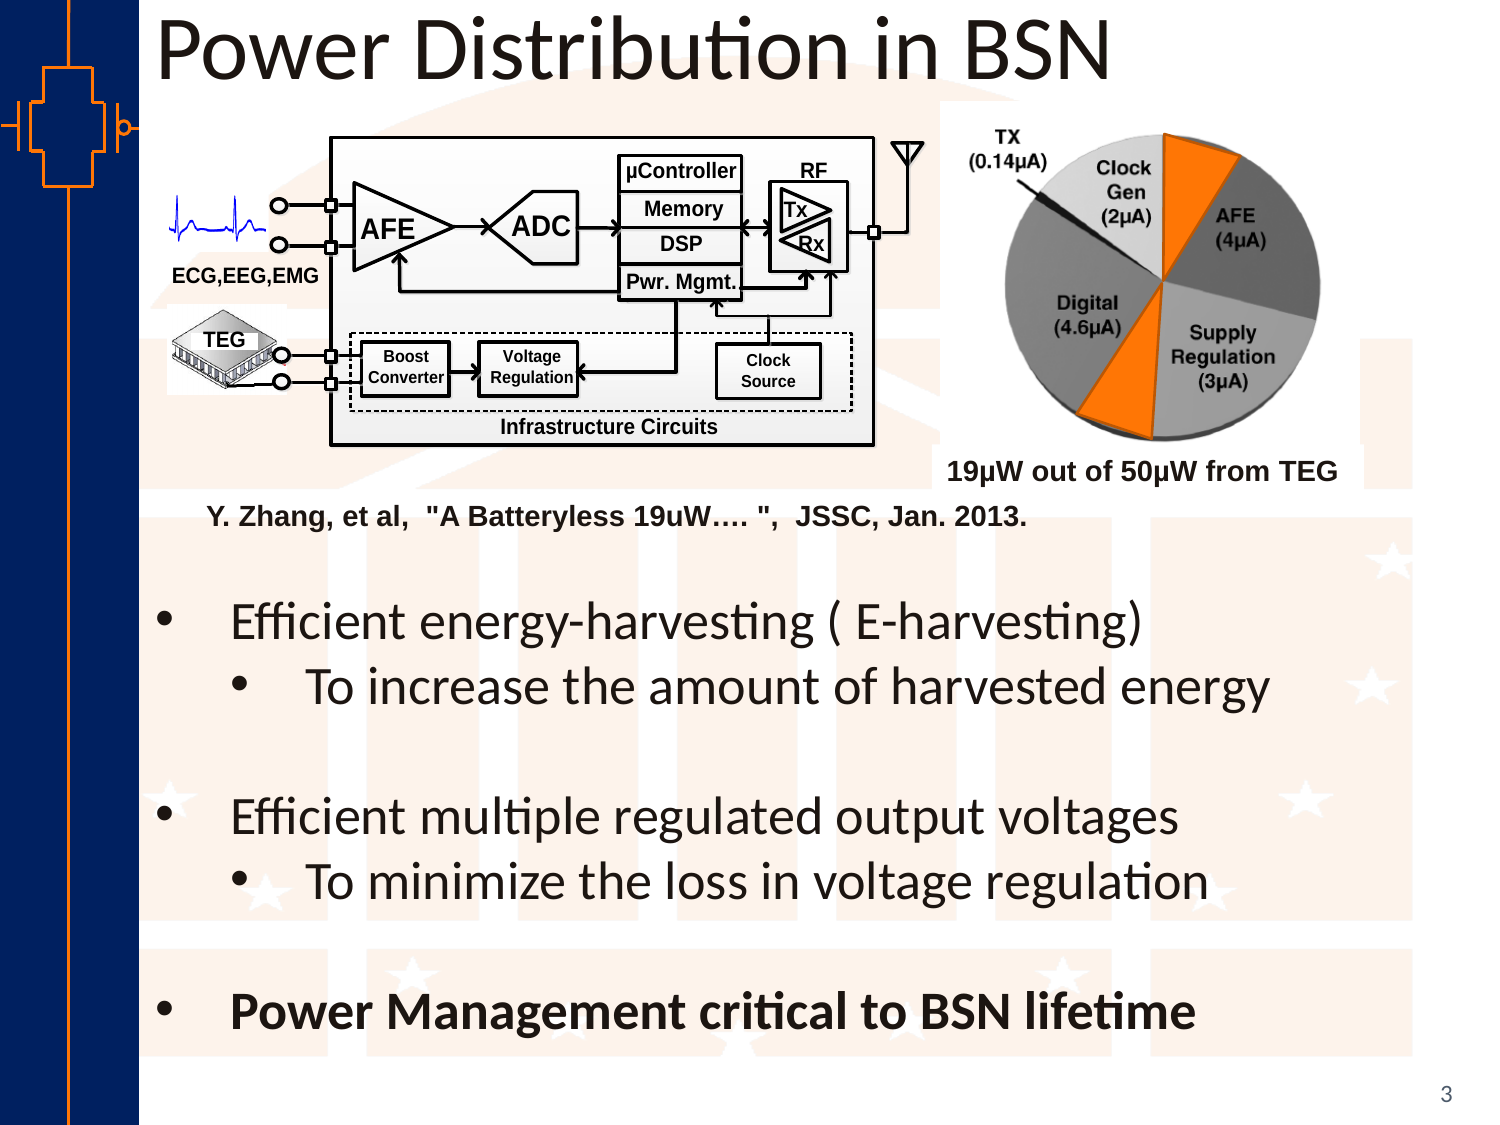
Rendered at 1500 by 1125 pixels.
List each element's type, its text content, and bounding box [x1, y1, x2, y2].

text_box Y. Zhang, et al, "A Batteryless 19uW…. ", JSSC, Jan. 2013. [191, 490, 1112, 575]
text_box Efficient energy-harvesting ( E-harvesting) To increase the amount of harvested energy Efficient multiple regulated output voltages To minimize the loss in voltage regulation Power Management critical to BSN lifetime [140, 577, 1480, 1113]
picture [155, 133, 928, 451]
slide_number 3 [1425, 1062, 1488, 1123]
text_box 19µW out of 50µW from TEG [931, 444, 1364, 495]
picture [940, 100, 1360, 484]
text_box Power Distribution in BSN [140, 0, 1480, 216]
